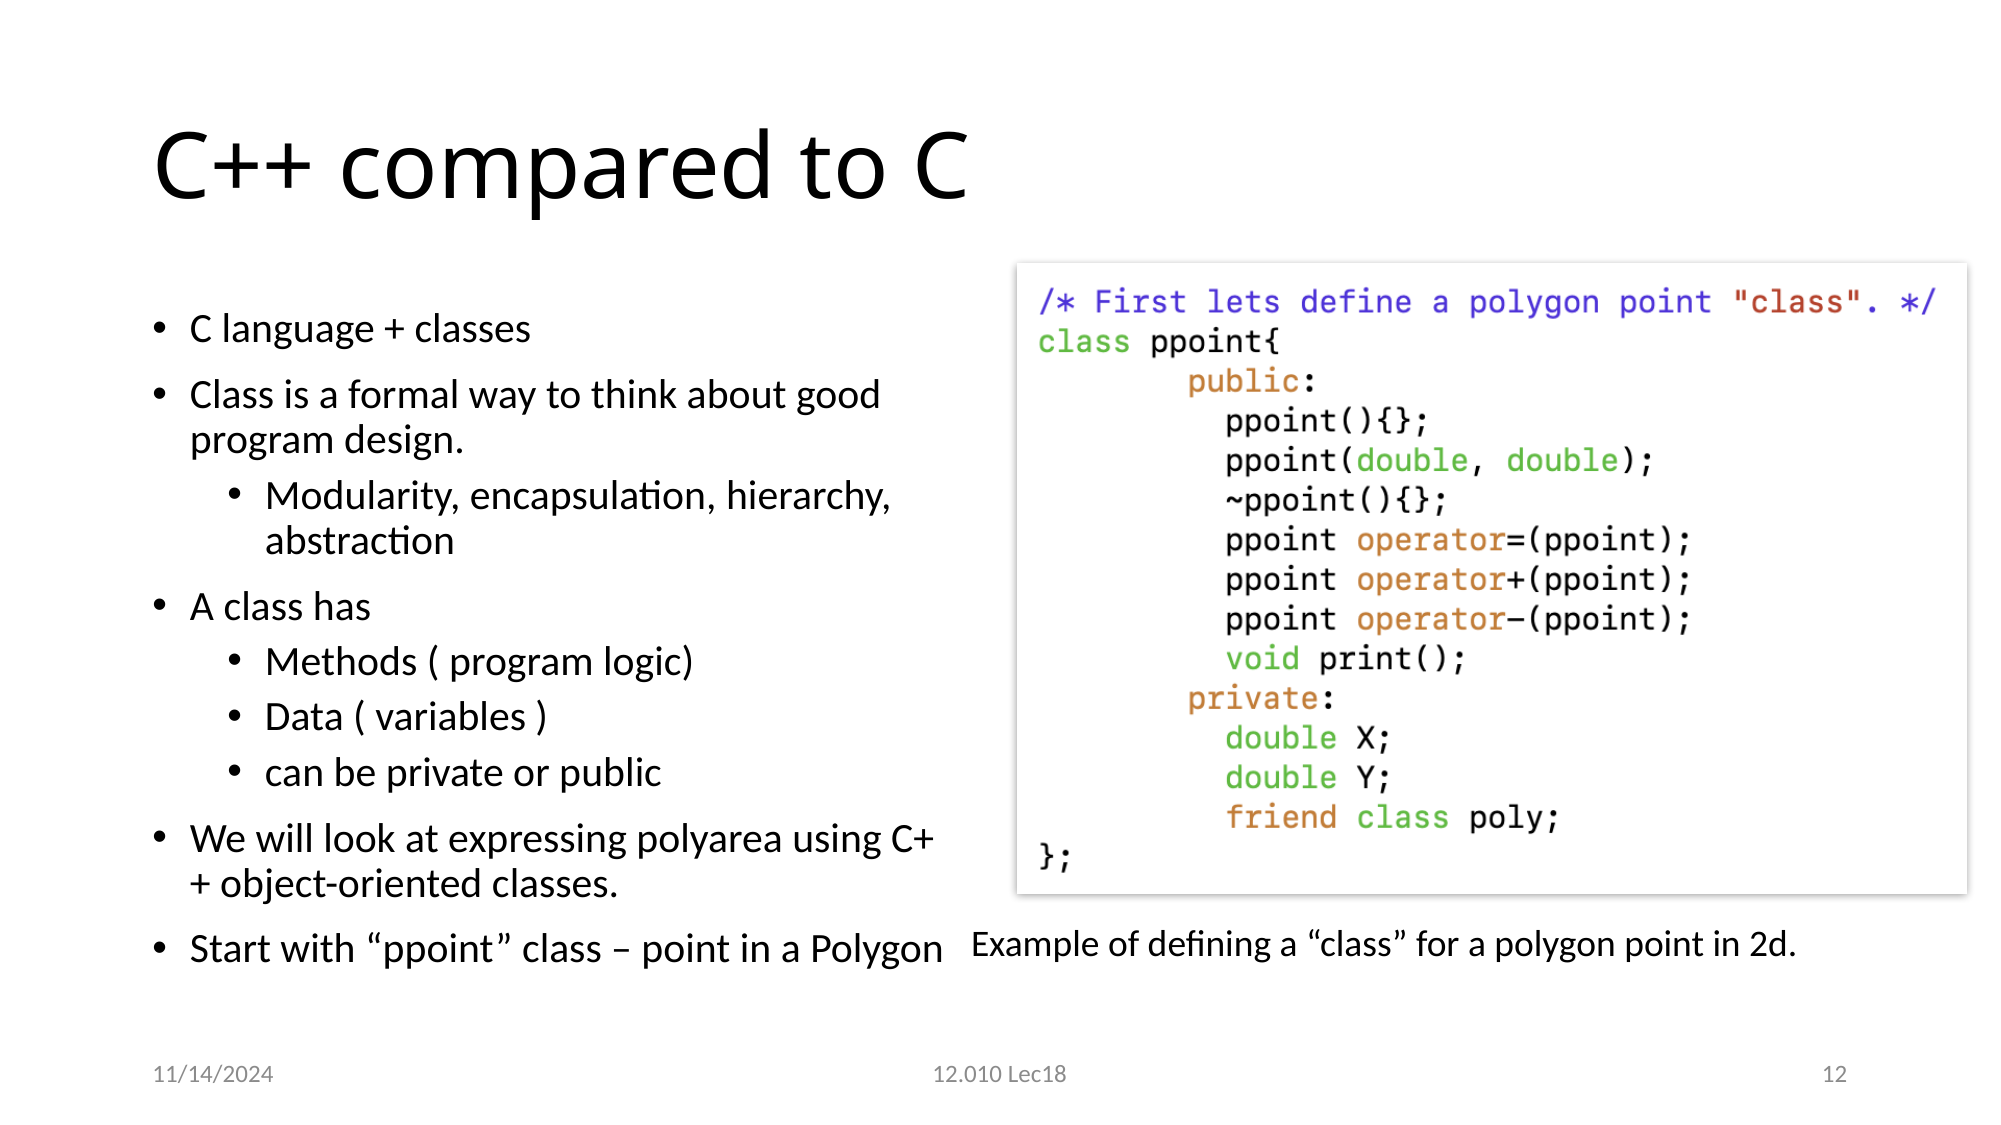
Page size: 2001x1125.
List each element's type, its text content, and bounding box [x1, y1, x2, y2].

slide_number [137, 1042, 588, 1103]
picture [1031, 277, 1953, 880]
title C++ compared to C [137, 59, 1863, 278]
list C language + classes Class is a formal way to think about good program design. Modularity, encapsulation, hierarchy, abstraction A class has Methods ( program logic) Data ( variables ) can be private or public We will look at expressing polyarea using C++ object-oriented classes. Start with “ppoint” class – point in a Polygon [137, 299, 969, 1014]
slide_number 12 [1412, 1042, 1863, 1103]
footer 12.010 Lec18 [662, 1042, 1338, 1103]
text_box Example of defining a “class” for a polygon point in 2d. [956, 911, 1814, 972]
